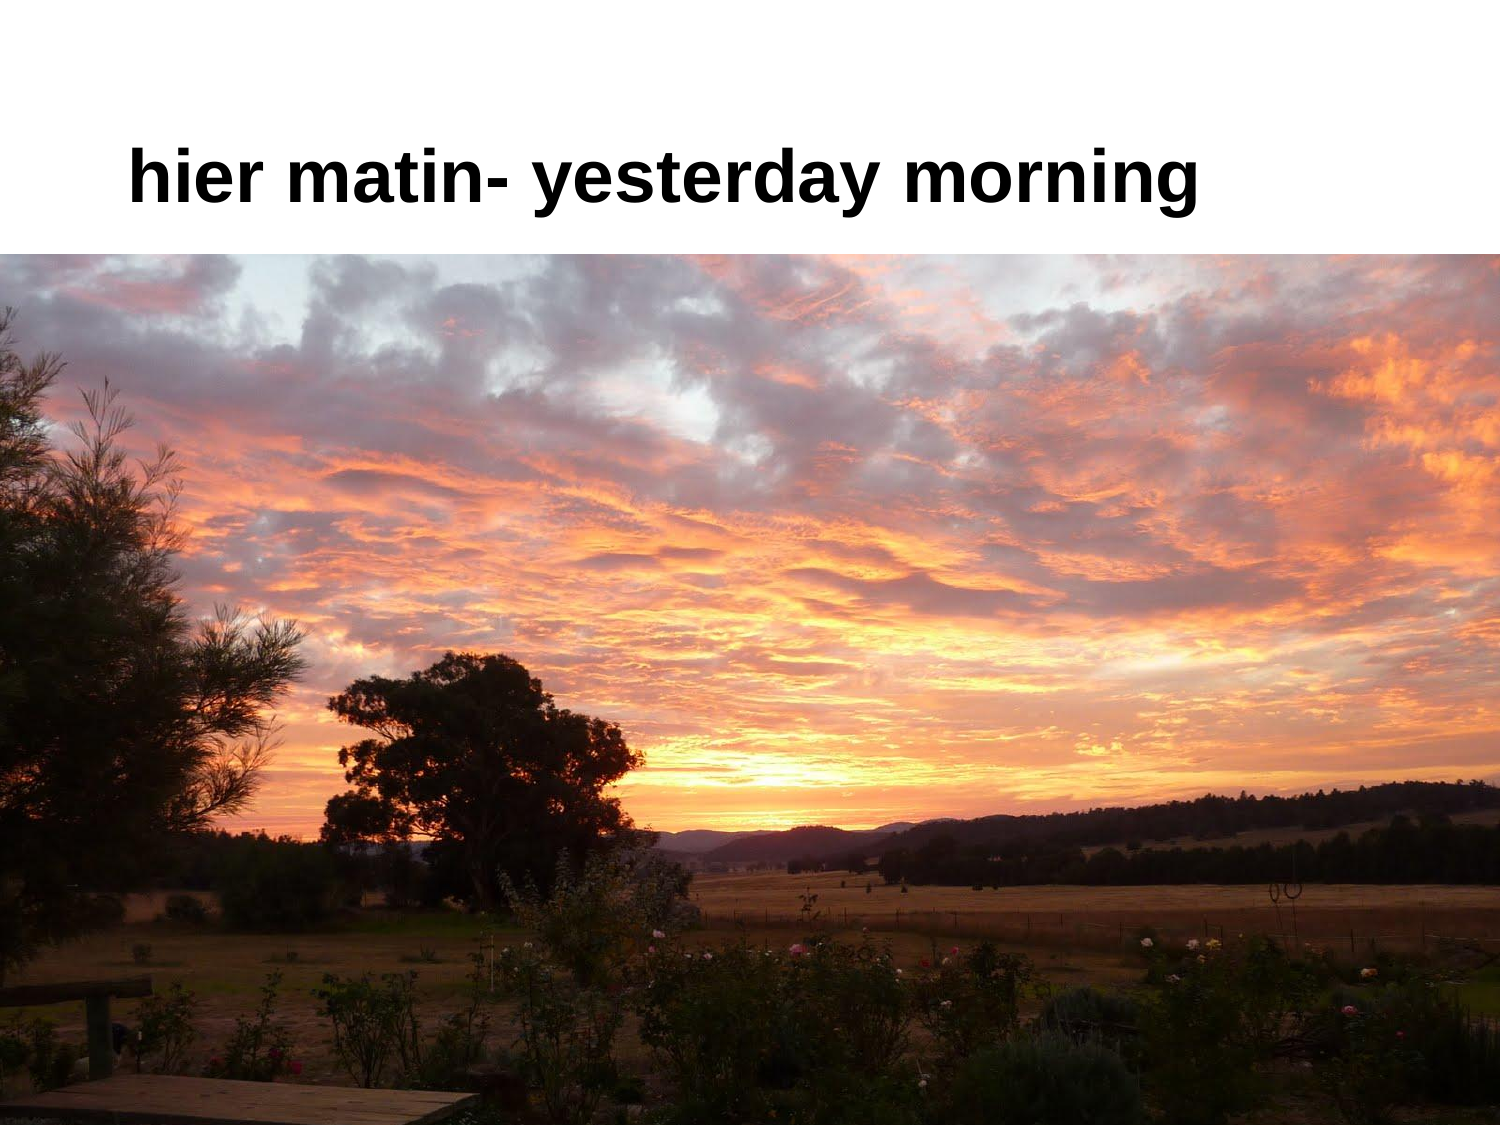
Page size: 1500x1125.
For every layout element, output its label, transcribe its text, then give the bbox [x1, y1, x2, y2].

text_box [0, 254, 1500, 1125]
title hier matin- yesterday morning [75, 14, 1425, 233]
